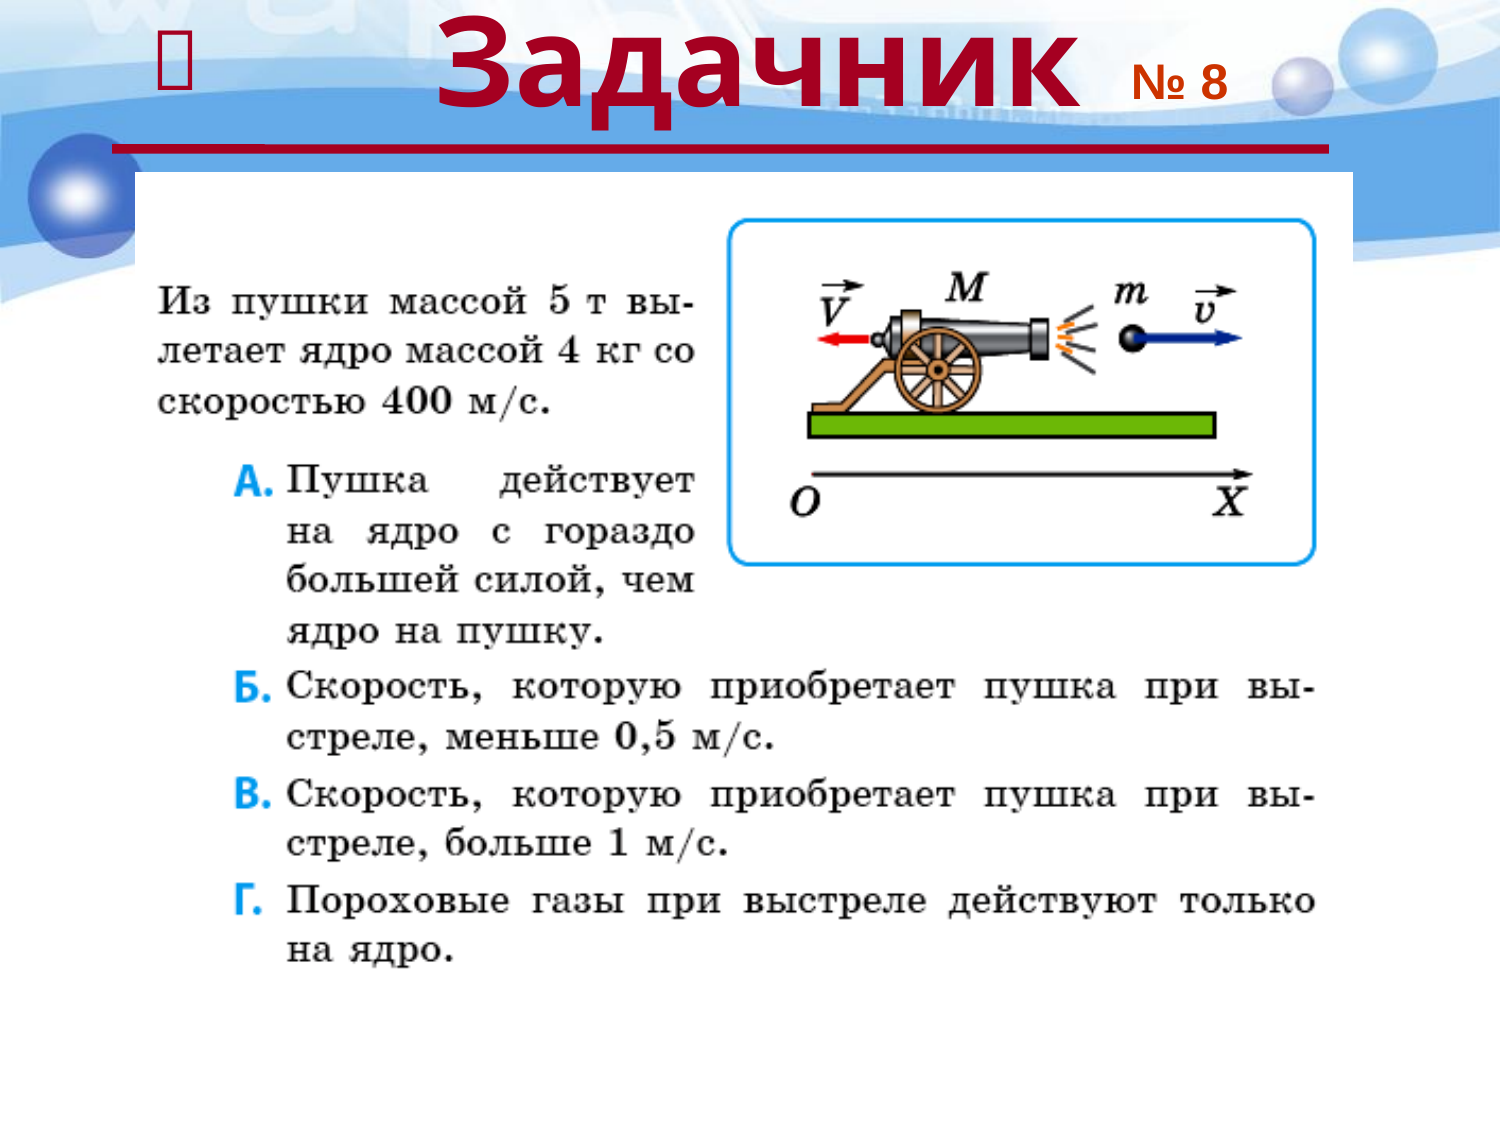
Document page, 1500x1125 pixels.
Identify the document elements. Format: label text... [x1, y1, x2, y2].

picture [0, 0, 1500, 1125]
text_box № 8 [1116, 42, 1258, 118]
text_box Задачник [419, 0, 951, 114]
text_box  [135, 0, 301, 115]
